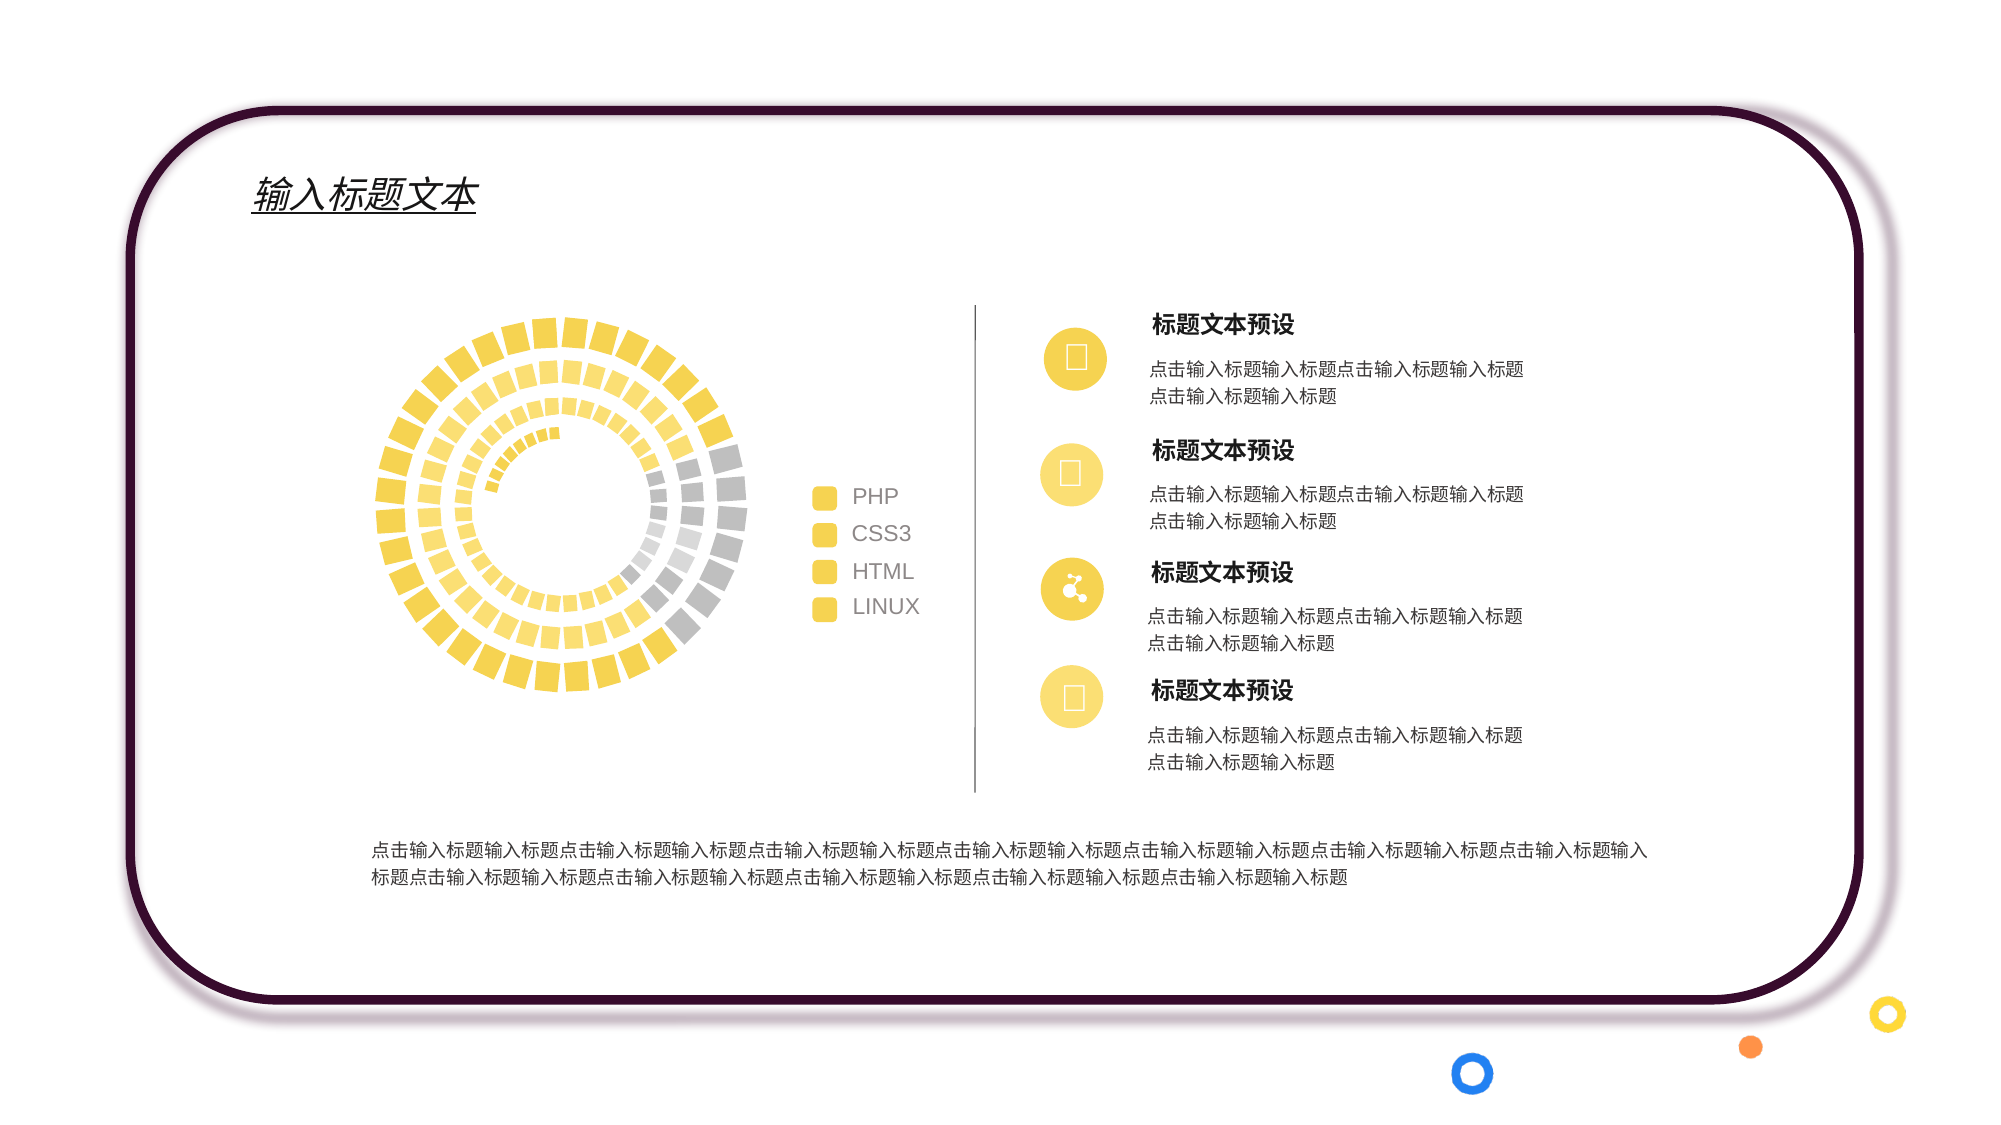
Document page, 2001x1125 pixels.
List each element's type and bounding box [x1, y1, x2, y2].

text_box [130, 110, 2000, 1125]
